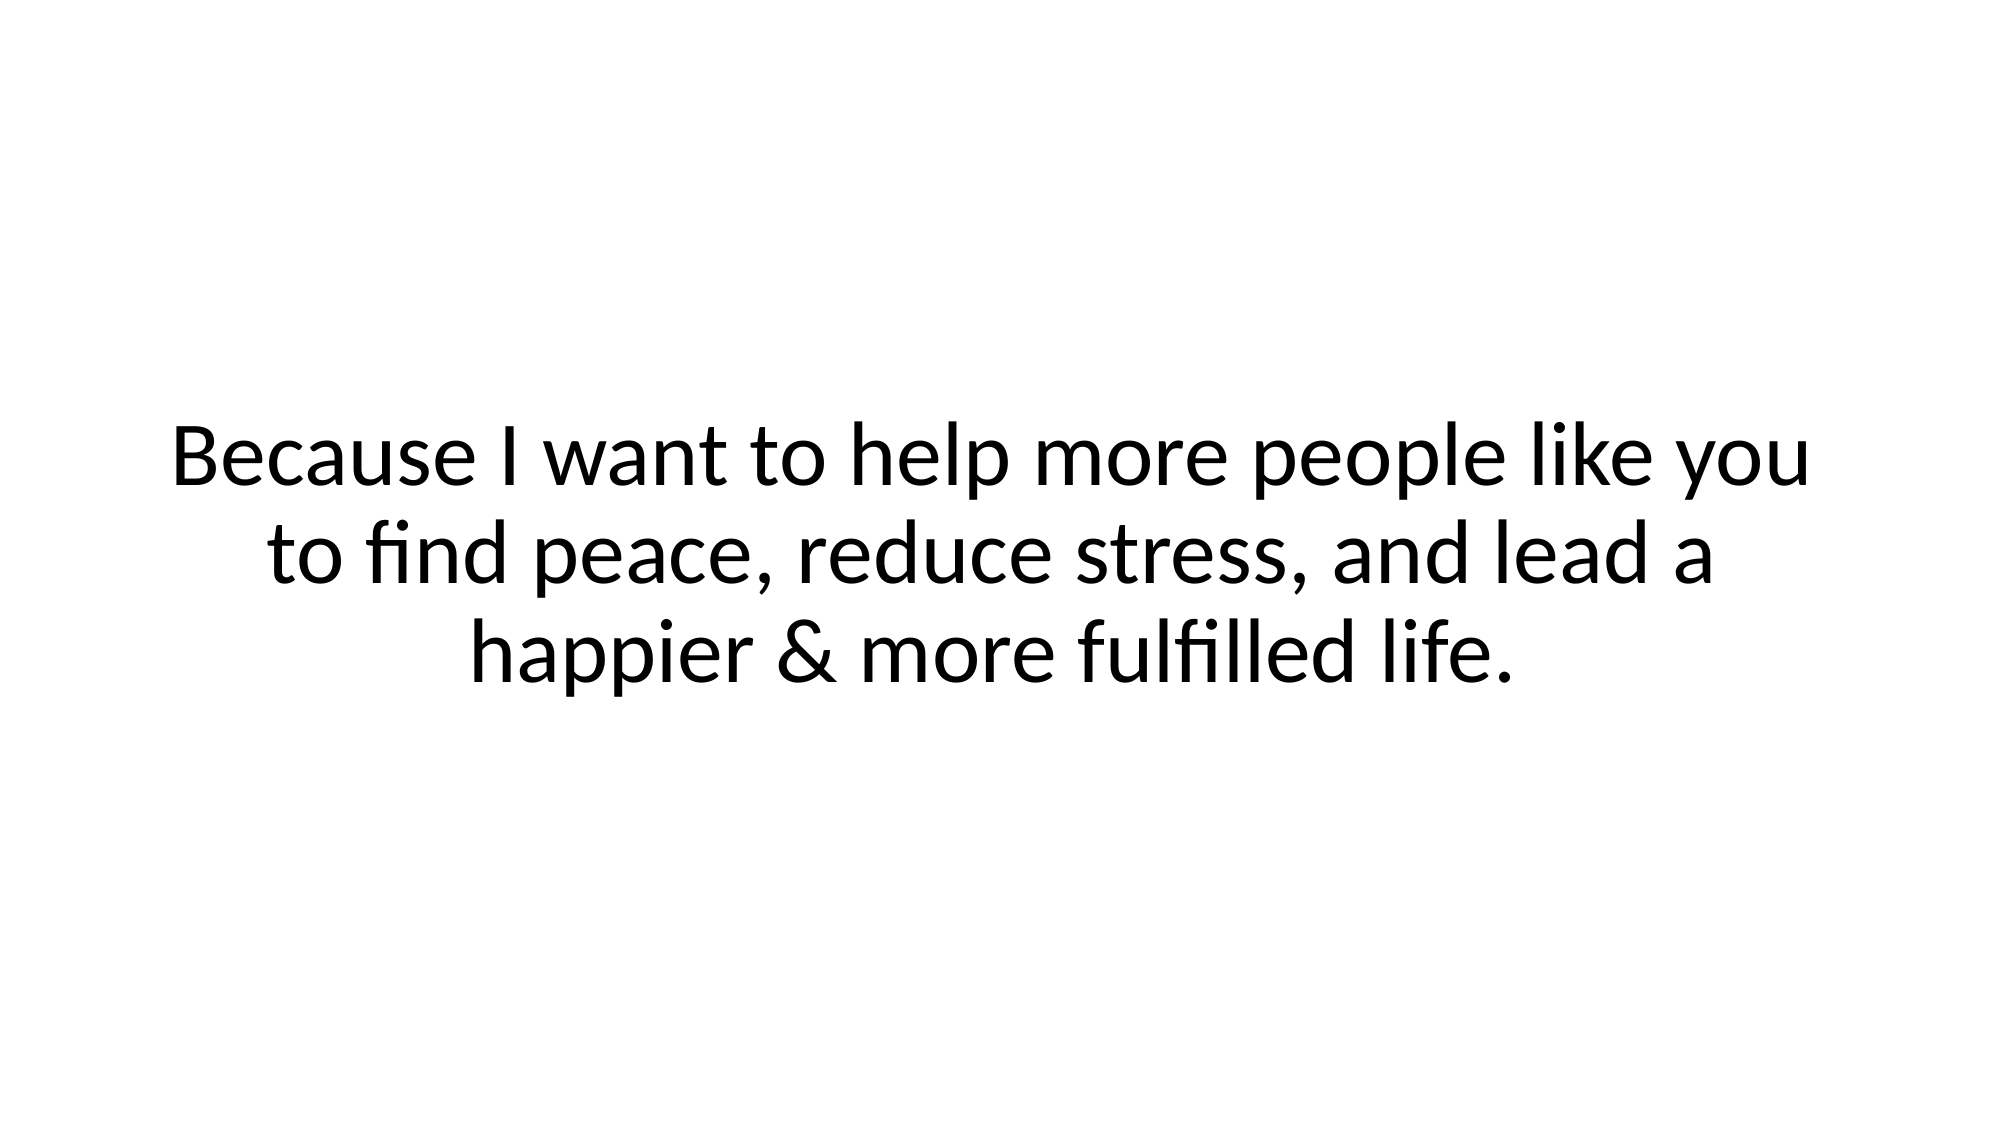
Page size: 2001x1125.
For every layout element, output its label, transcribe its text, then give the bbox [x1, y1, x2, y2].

list Because I want to help more people like you to find peace, reduce stress, and lead a happier & more fulfilled life. [130, 398, 1856, 985]
